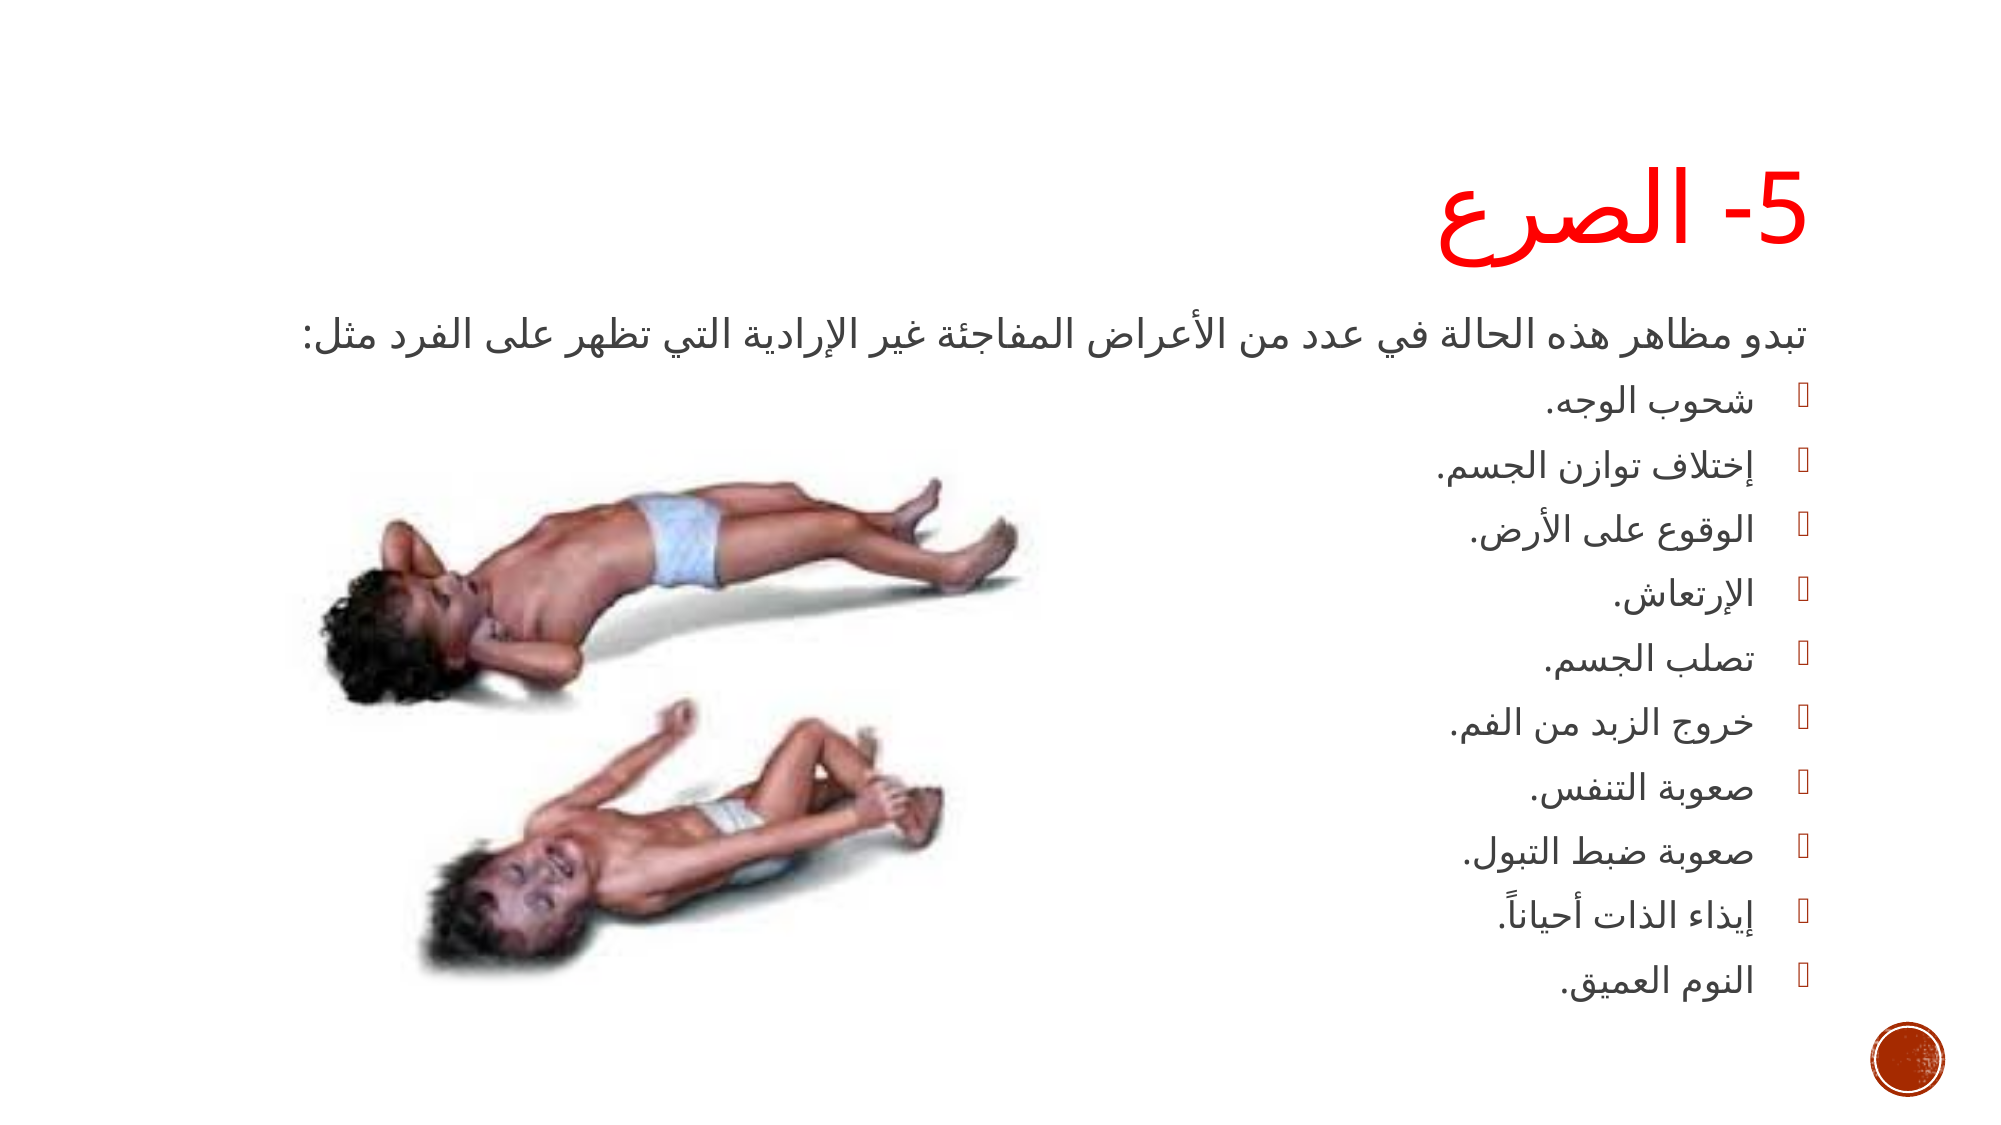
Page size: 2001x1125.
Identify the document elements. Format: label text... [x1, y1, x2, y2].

title 5- الصرع [175, 79, 1826, 299]
list تبدو مظاهر هذه الحالة في عدد من الأعراض المفاجئة غير الإرادية التي تظهر على الفرد مثل: شحوب الوجه. إختلاف توازن الجسم. الوقوع على الأرض. الإرتعاش. تصلب الجسم. خروج الزبد من الفم. صعوبة التنفس. صعوبة ضبط التبول. إيذاء الذات أحياناً. النوم العميق. [175, 299, 1826, 1013]
picture [256, 453, 1124, 984]
